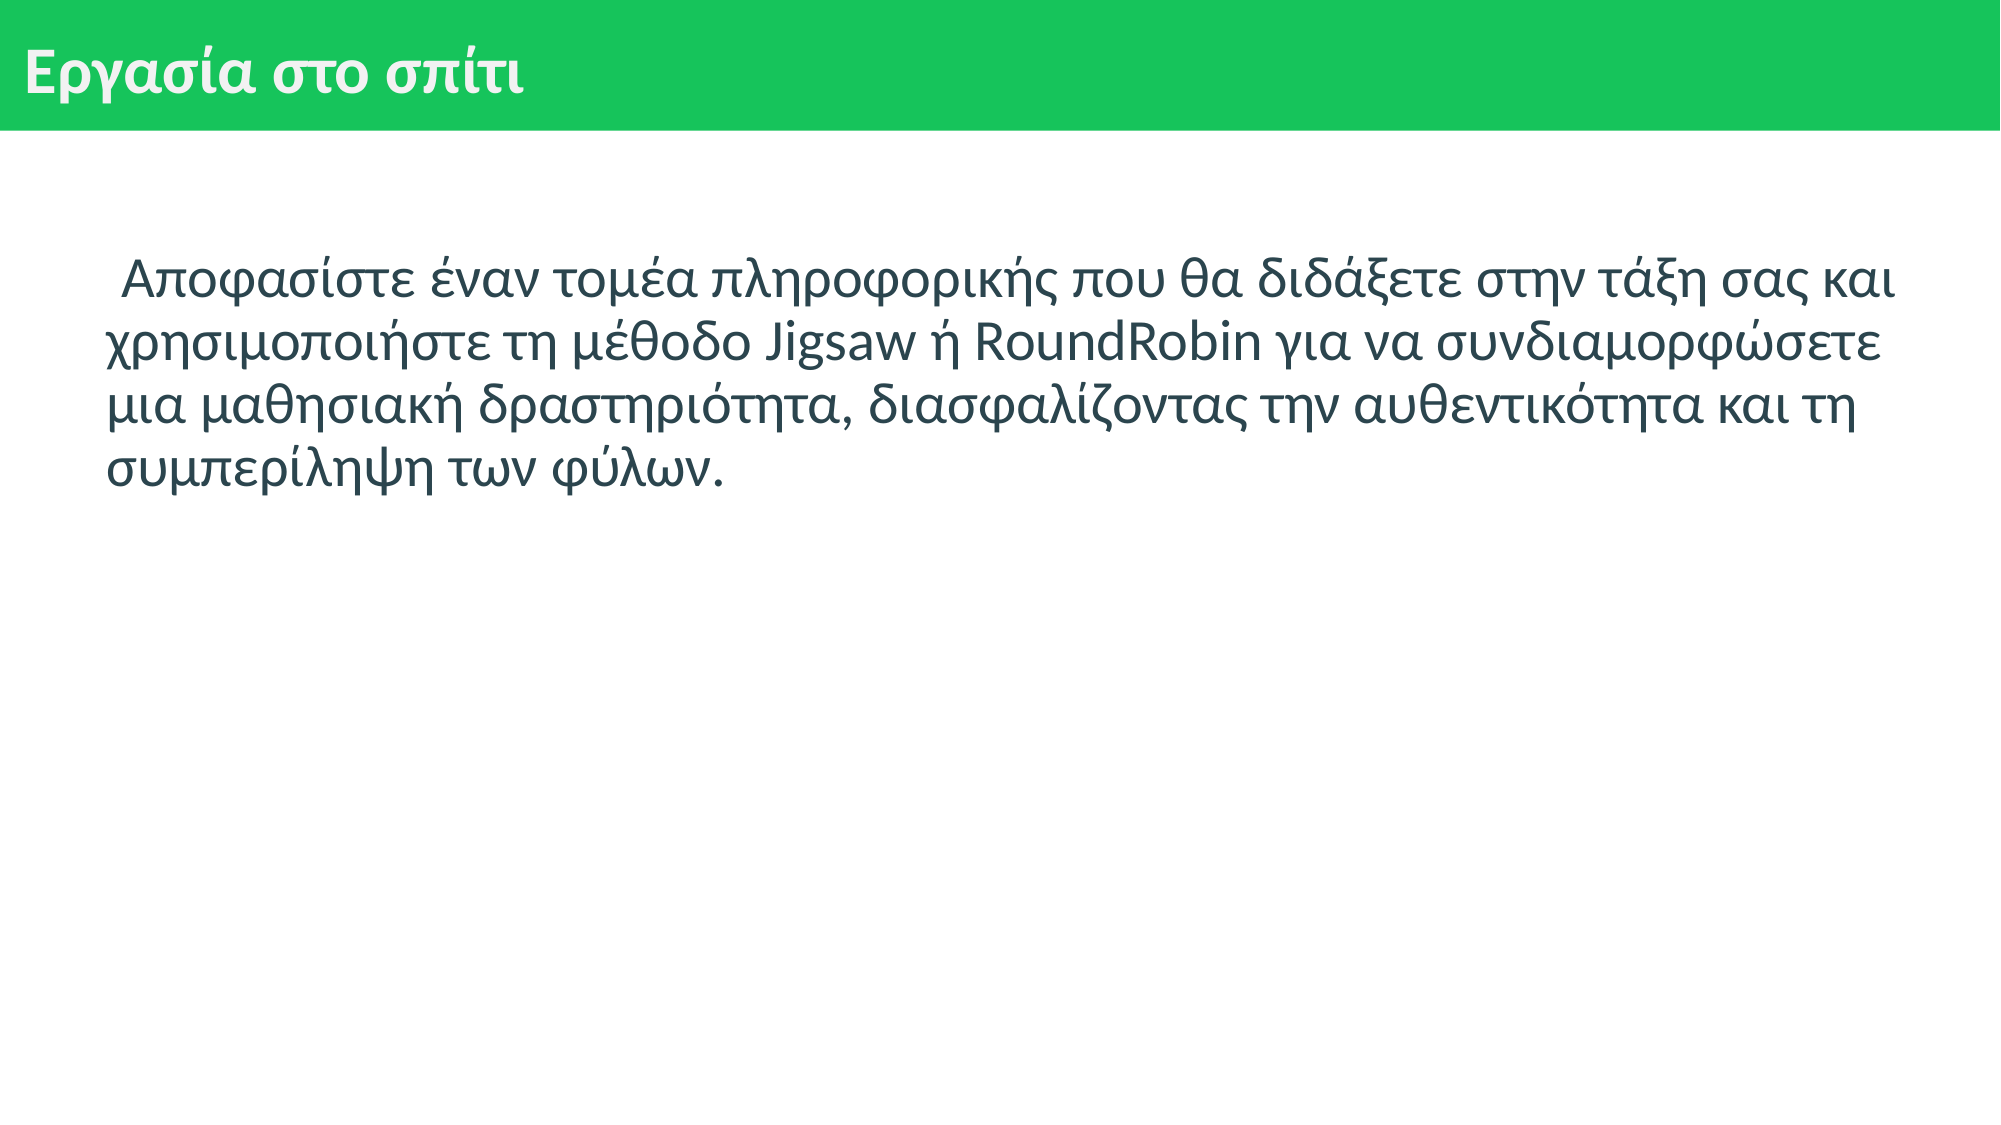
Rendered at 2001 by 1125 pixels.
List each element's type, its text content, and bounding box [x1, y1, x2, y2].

title Εργασία στο σπίτι [16, 13, 1976, 131]
list Αποφασίστε έναν τομέα πληροφορικής που θα διδάξετε στην τάξη σας και χρησιμοποιήστε τη μέθοδο Jigsaw ή RoundRobin για να συνδιαμορφώσετε μια μαθησιακή δραστηριότητα, διασφαλίζοντας την αυθεντικότητα και τη συμπερίληψη των φύλων. [16, 239, 1976, 1108]
